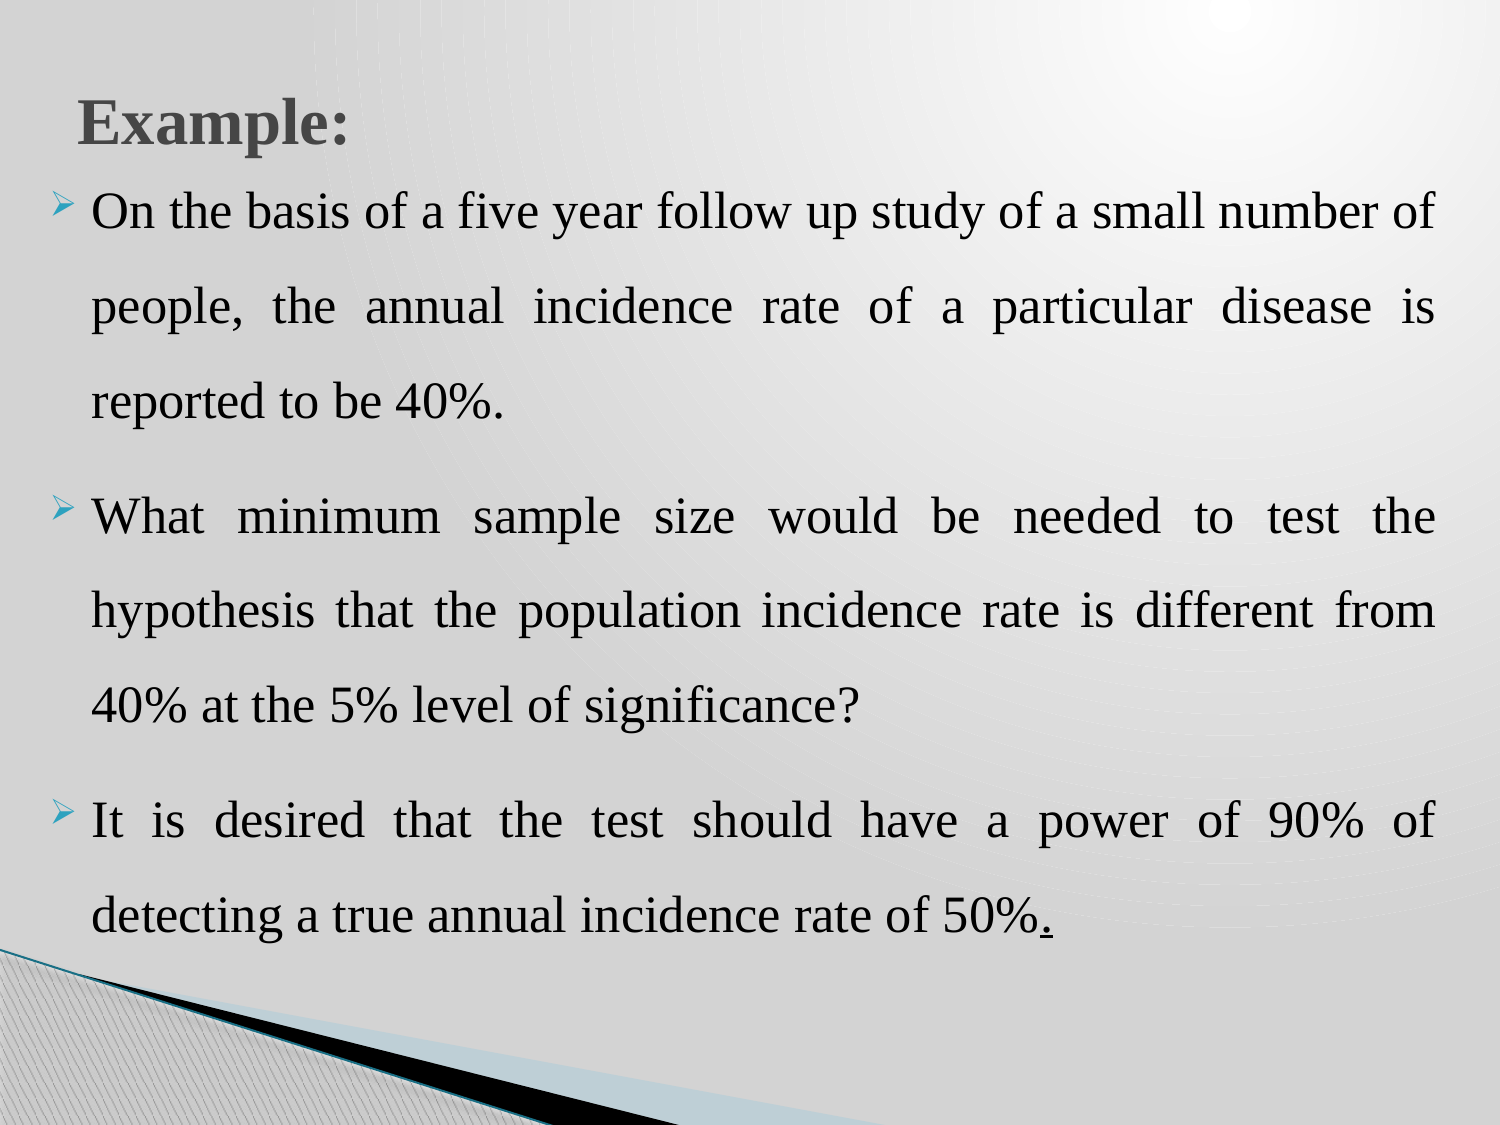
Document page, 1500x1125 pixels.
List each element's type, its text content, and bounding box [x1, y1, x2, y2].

title Example: [62, 37, 1413, 119]
list On the basis of a five year follow up study of a small number of people, the annual incidence rate of a particular disease is reported to be 40%. What minimum sample size would be needed to test the hypothesis that the population incidence rate is different from 40% at the 5% level of significance? It is desired that the test should have a power of 90% of detecting a true annual incidence rate of 50%. [34, 137, 1453, 950]
